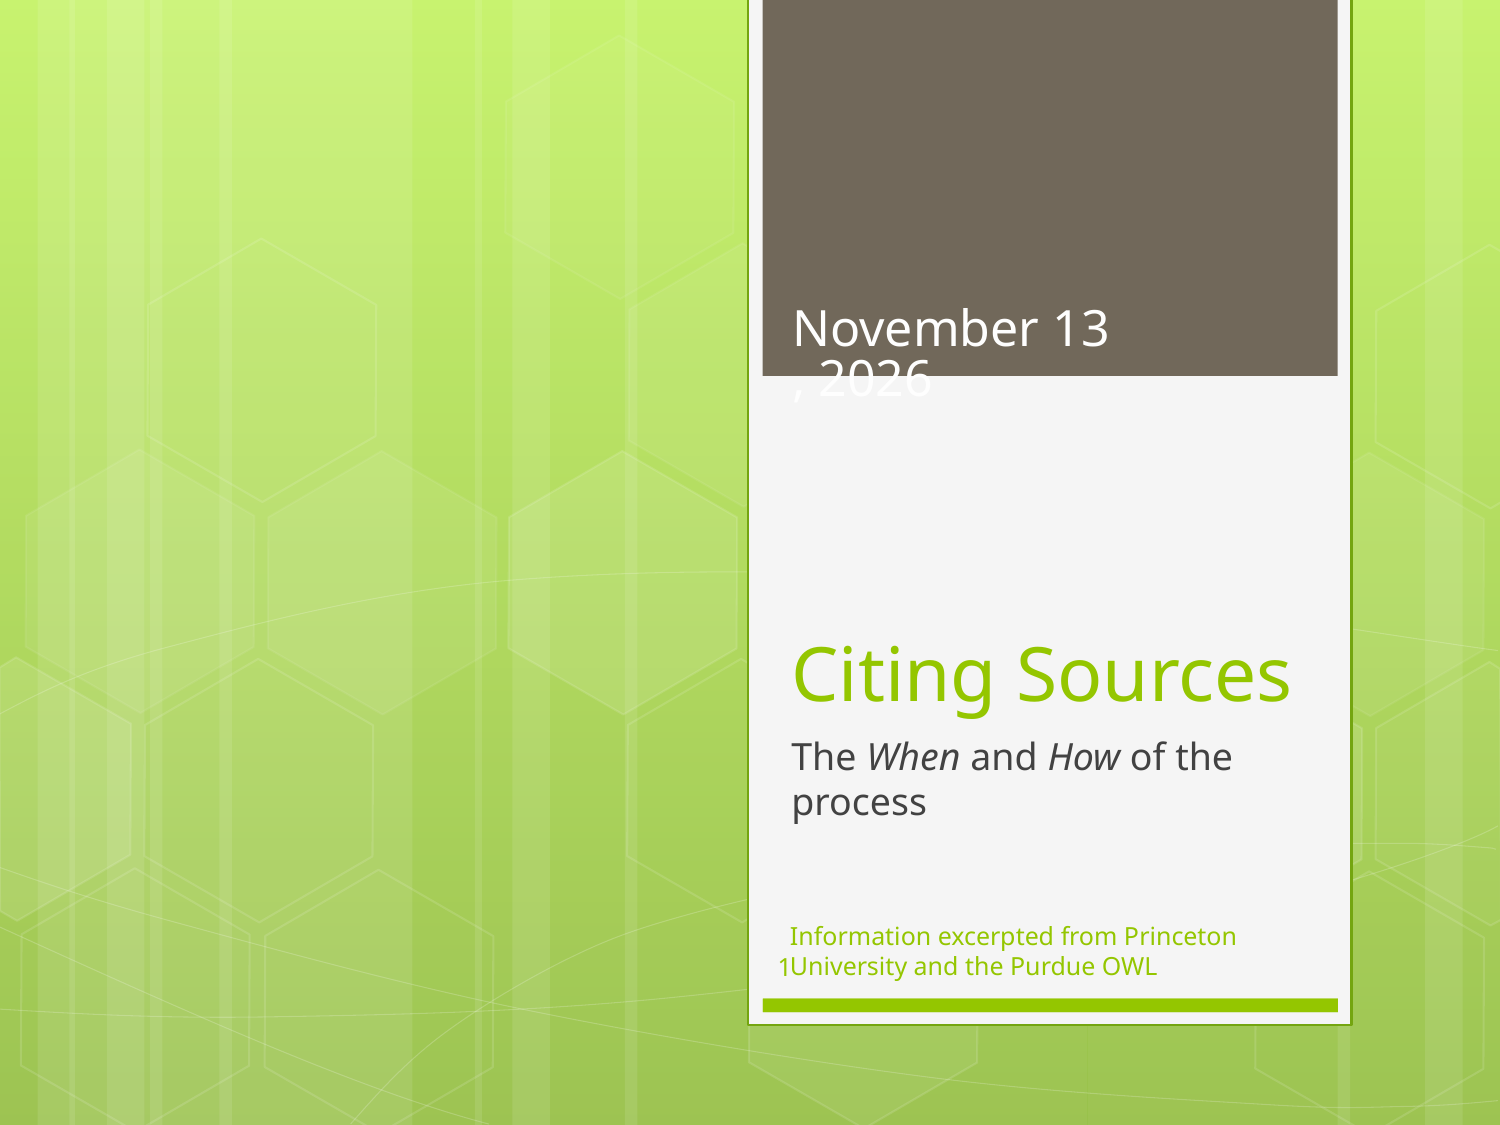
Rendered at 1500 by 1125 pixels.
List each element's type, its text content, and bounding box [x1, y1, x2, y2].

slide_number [777, 248, 1128, 372]
subtitle The When and How of the process [776, 725, 1320, 887]
slide_number 1 [762, 938, 869, 999]
title Citing Sources [776, 444, 1320, 724]
footer Information excerpted from Princeton University and the Purdue OWL [774, 887, 1335, 1013]
